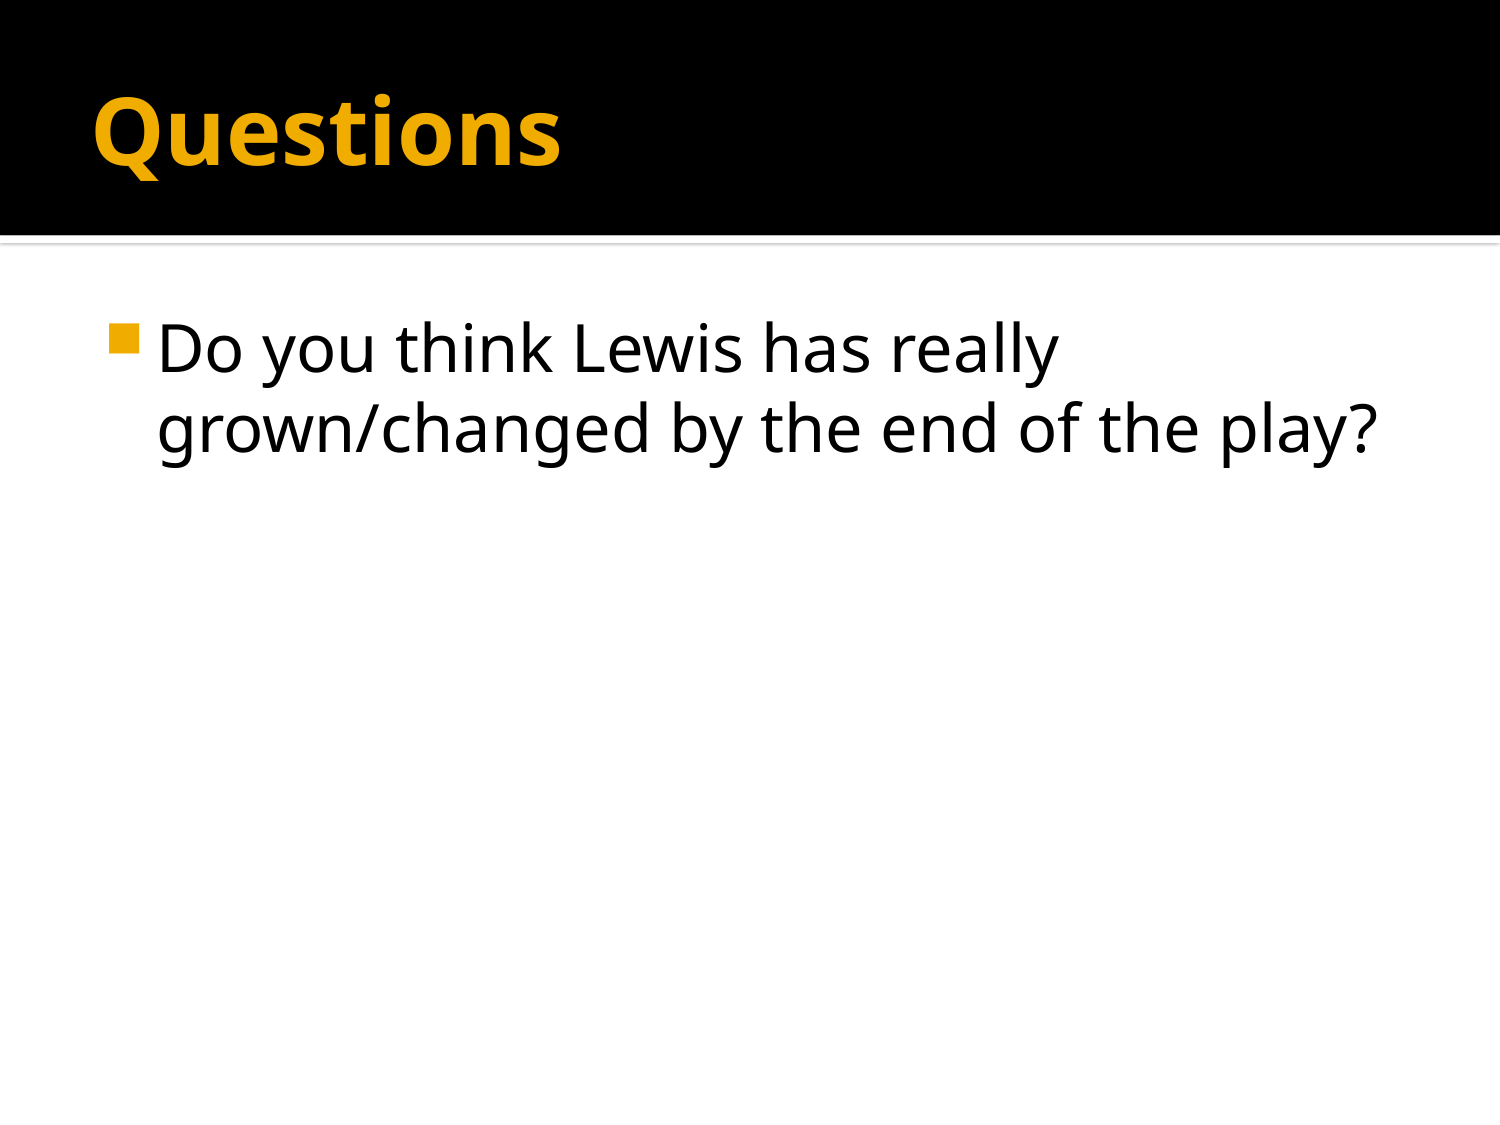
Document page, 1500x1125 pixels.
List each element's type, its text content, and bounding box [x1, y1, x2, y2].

title Questions [75, 25, 1425, 231]
list Do you think Lewis has really grown/changed by the end of the play? [75, 291, 1425, 1050]
